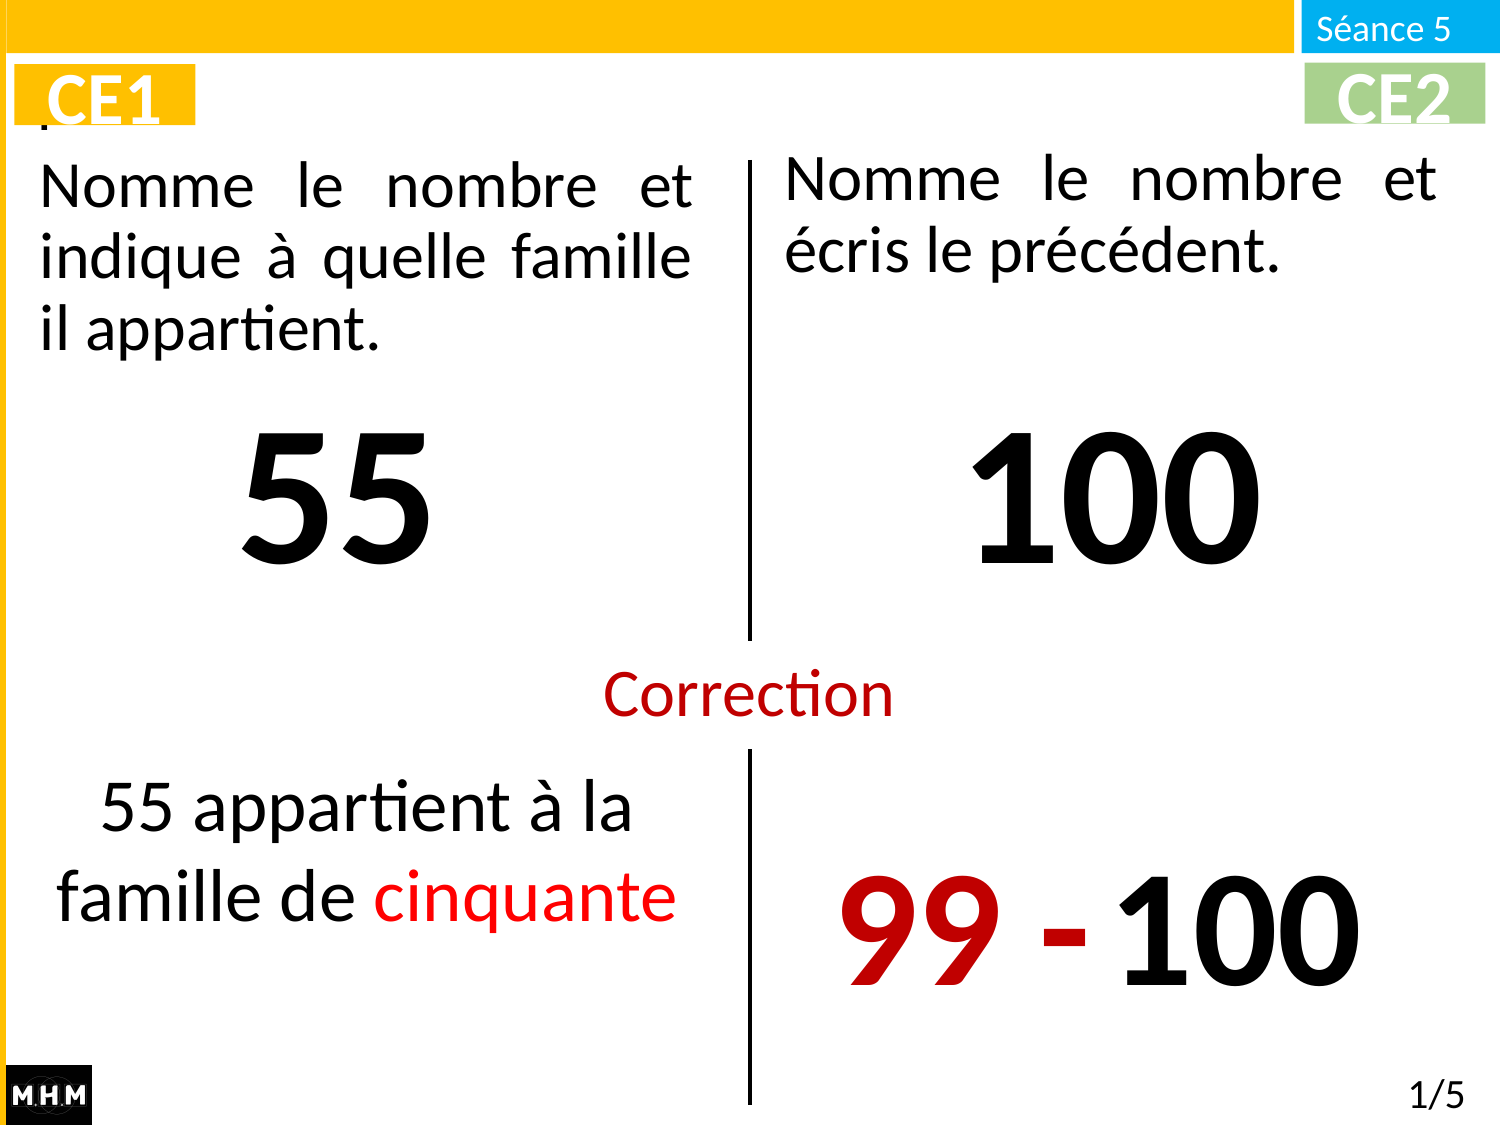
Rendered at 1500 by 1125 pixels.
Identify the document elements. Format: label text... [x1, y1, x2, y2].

text_box 100 [900, 356, 1323, 612]
text_box 100 [1024, 811, 1446, 1027]
text_box CE1 [13, 63, 196, 126]
text_box 55 [137, 356, 539, 612]
title Nomme le nombre et indique à quelle famille il appartient. [25, 142, 710, 373]
picture [6, 1065, 92, 1125]
text_box Nomme le nombre et écris le précédent. [769, 99, 1454, 330]
text_box Correction [588, 649, 1500, 739]
list 1/5 [1373, 1064, 1500, 1125]
text_box 99 - [769, 811, 1024, 1027]
text_box CE2 [1303, 62, 1487, 125]
text_box 55 appartient à la famille de cinquante [25, 749, 710, 944]
